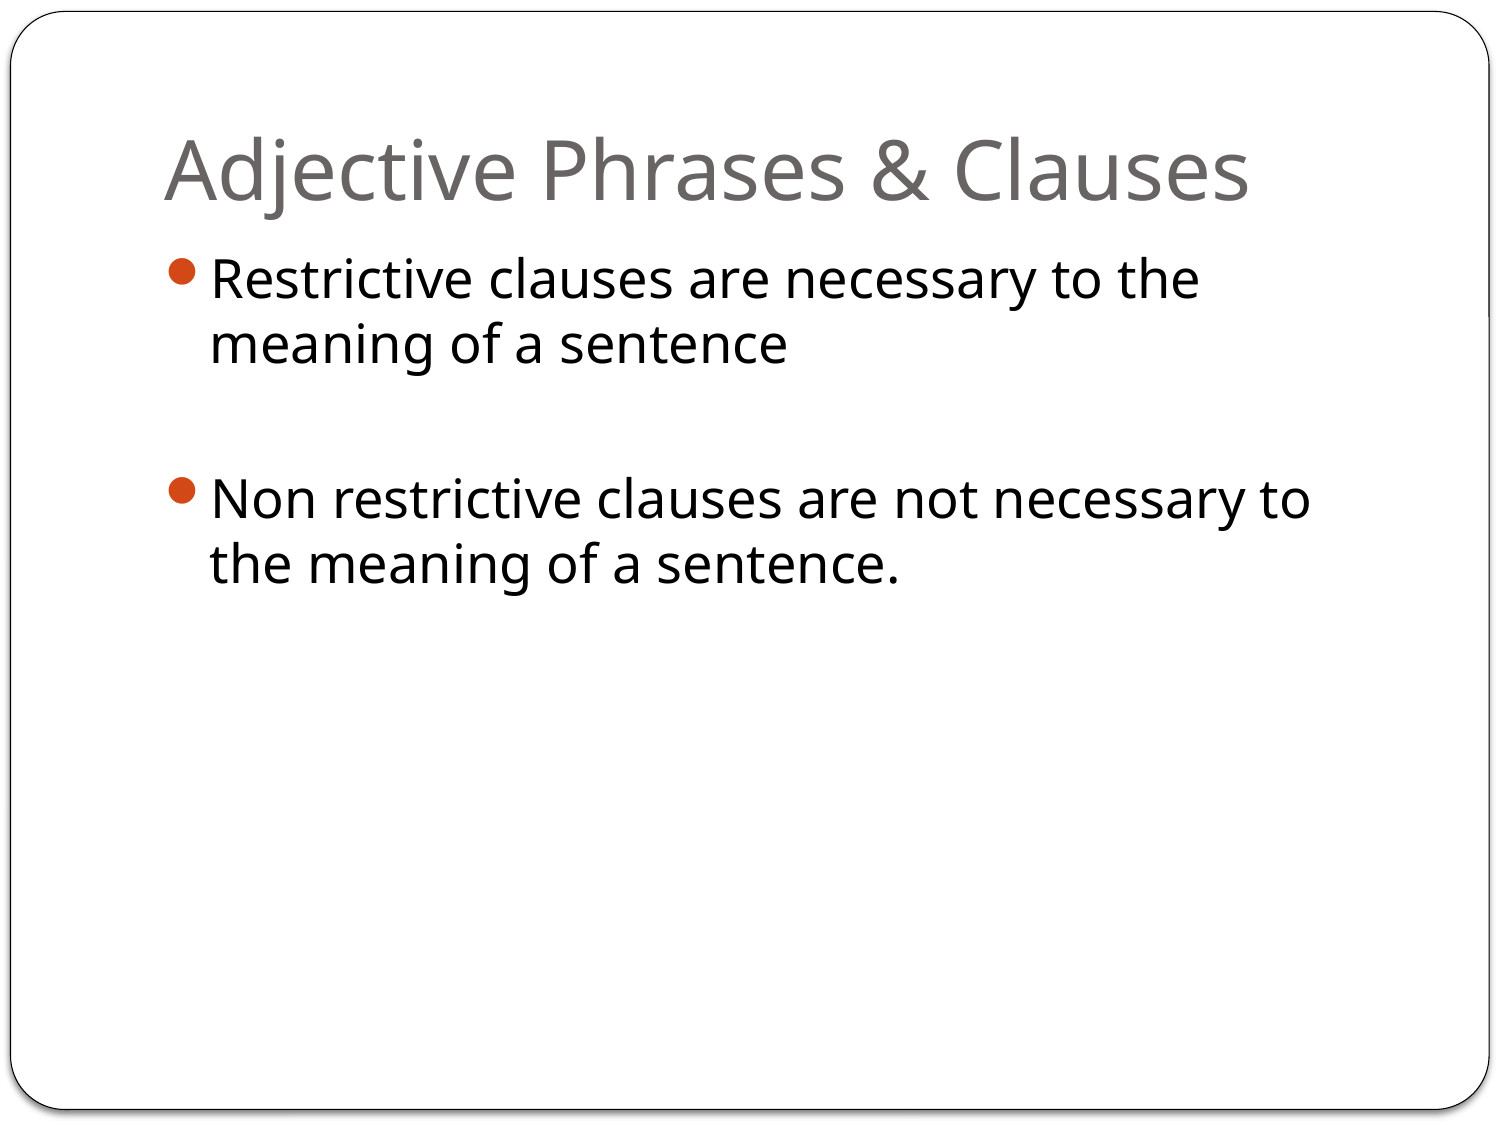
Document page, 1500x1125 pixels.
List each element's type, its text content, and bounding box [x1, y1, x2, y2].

list Restrictive clauses are necessary to the meaning of a sentence Non restrictive clauses are not necessary to the meaning of a sentence. [150, 237, 1425, 988]
title Adjective Phrases & Clauses [150, 45, 1425, 233]
